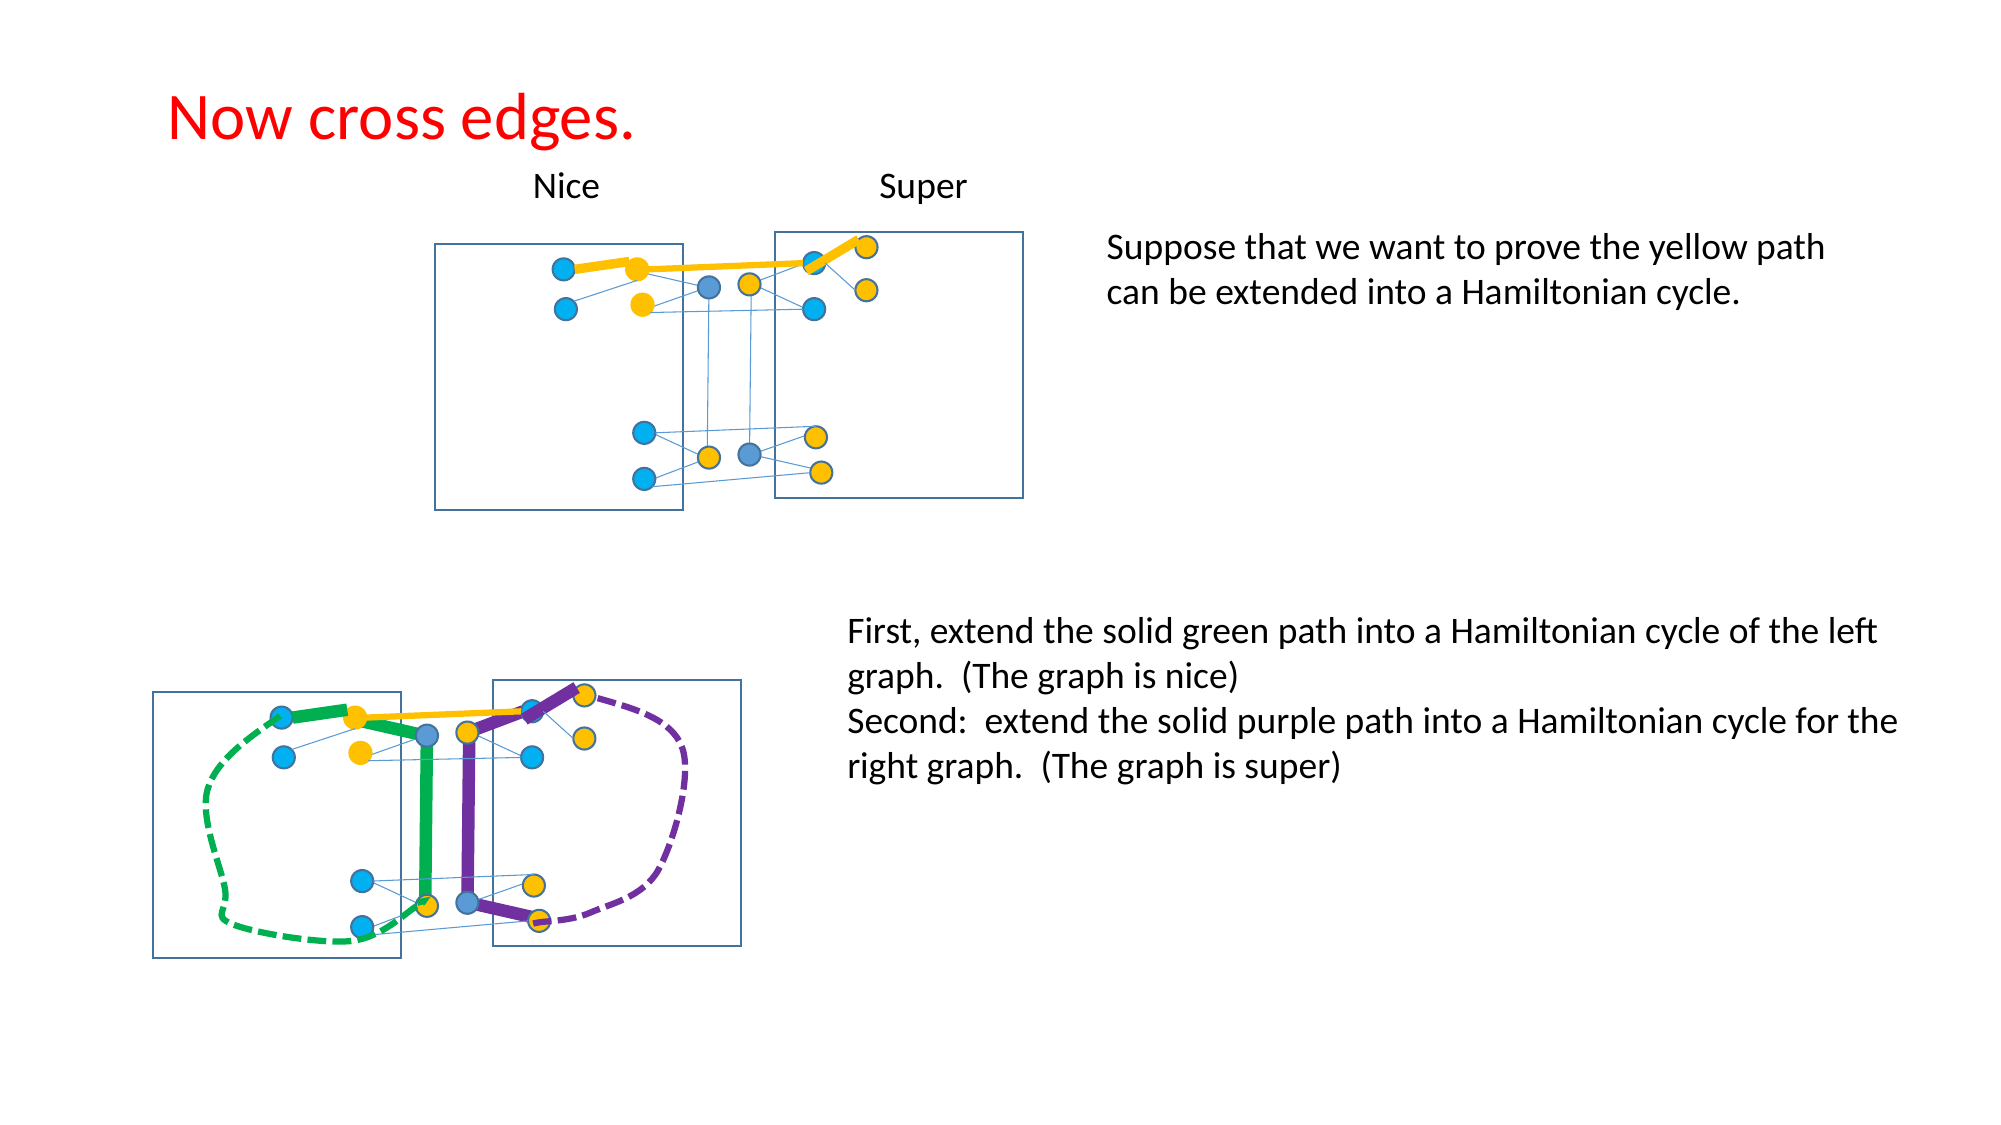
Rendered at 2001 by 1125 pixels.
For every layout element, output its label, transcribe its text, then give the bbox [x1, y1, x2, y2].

text_box First, extend the solid green path into a Hamiltonian cycle of the left graph. (The graph is nice) Second: extend the solid purple path into a Hamiltonian cycle for the right graph. (The graph is super) [832, 598, 1931, 793]
text_box Suppose that we want to prove the yellow path can be extended into a Hamiltonian cycle. [1091, 214, 1881, 320]
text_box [435, 153, 1024, 510]
text_box Now cross edges. [153, 65, 949, 160]
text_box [152, 680, 742, 959]
